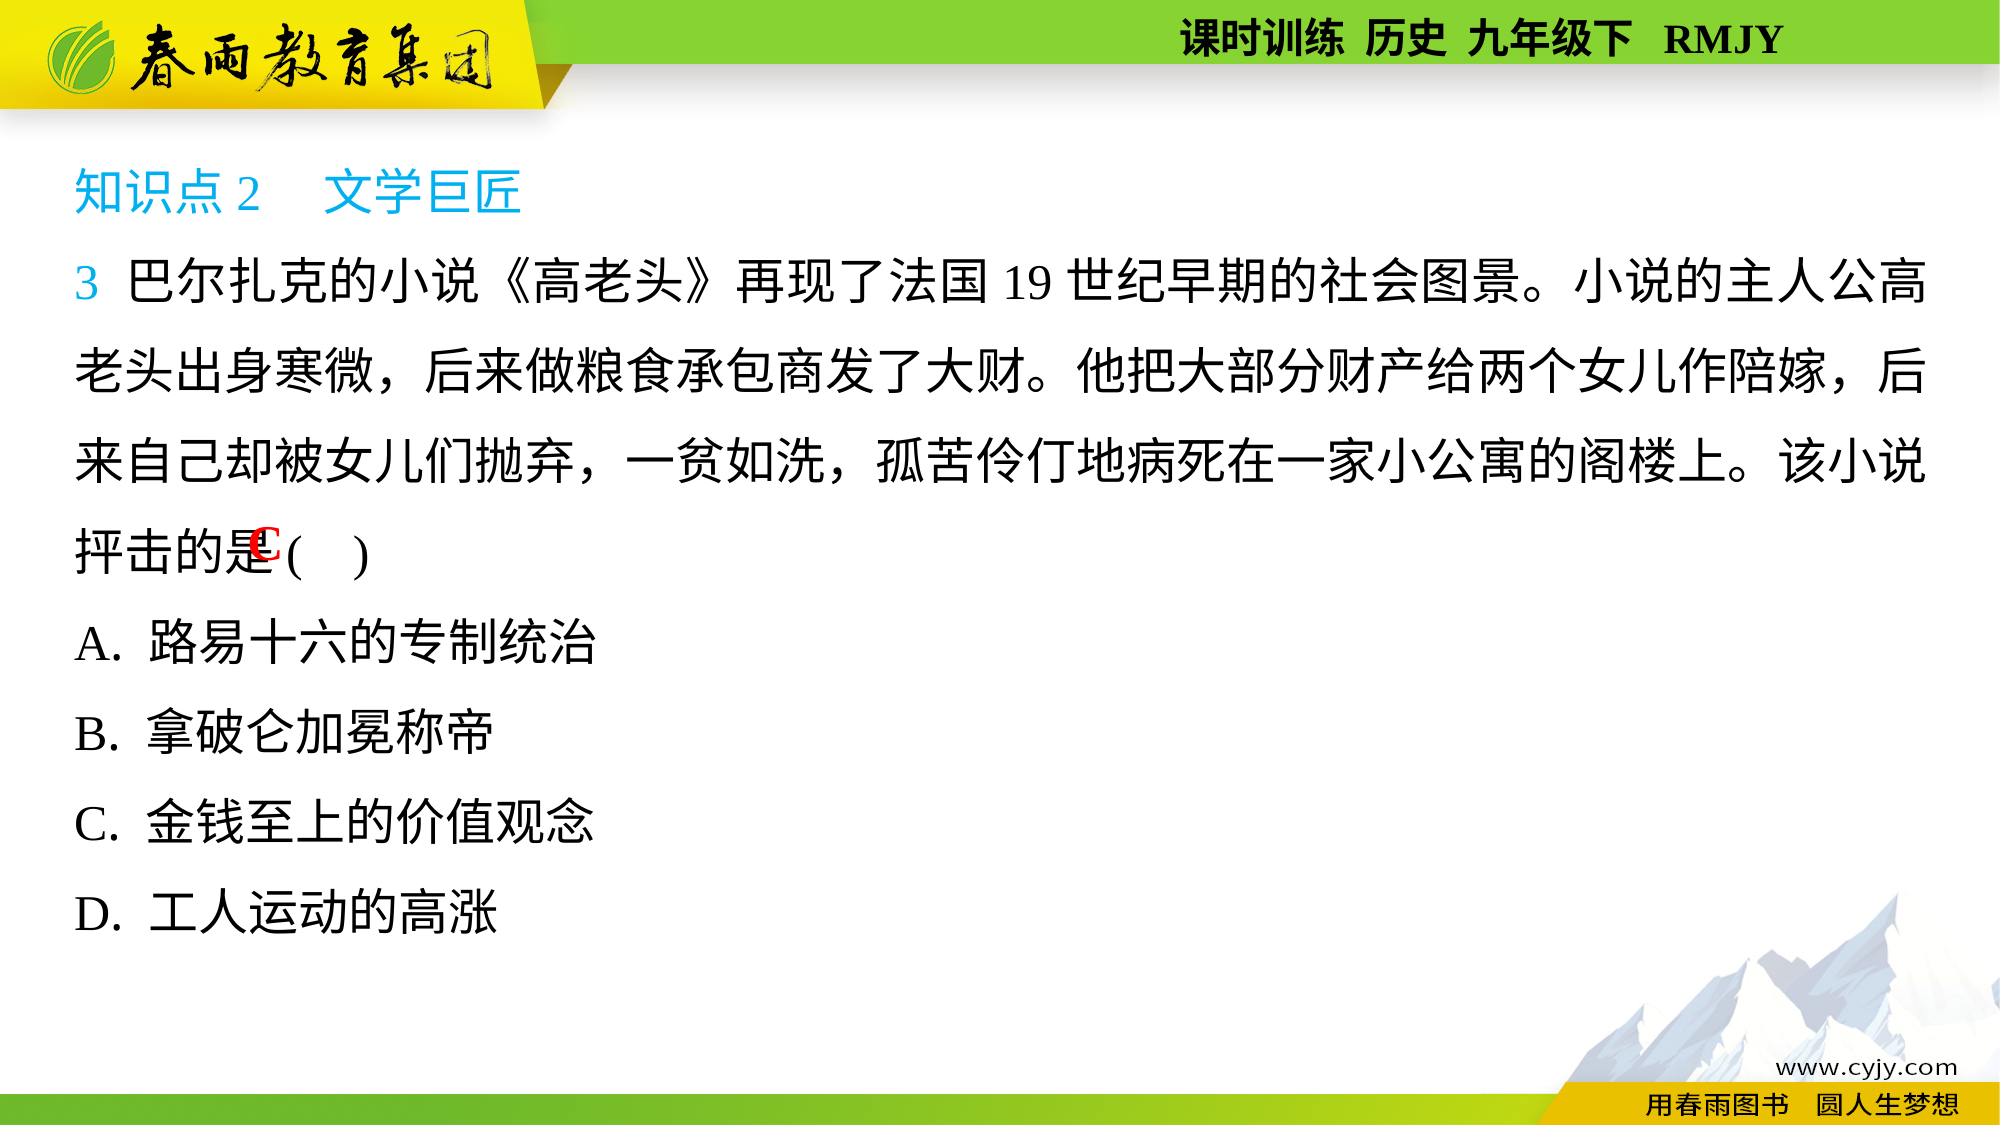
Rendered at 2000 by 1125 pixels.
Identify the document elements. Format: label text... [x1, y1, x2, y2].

picture [0, 0, 2000, 1125]
text_box C [232, 503, 299, 578]
list 知识点2 文学巨匠 3 巴尔扎克的小说《高老头》再现了法国19世纪早期的社会图景。小说的主人公高老头出身寒微，后来做粮食承包商发了大财。他把大部分财产给两个女儿作陪嫁，后来自己却被女儿们抛弃，一贫如洗，孤苦伶仃地病死在一家小公寓的阁楼上。该小说抨击的是( ) A. 路易十六的专制统治 B. 拿破仑加冕称帝 C. 金钱至上的价值观念 D. 工人运动的高涨 [59, 122, 1944, 1036]
